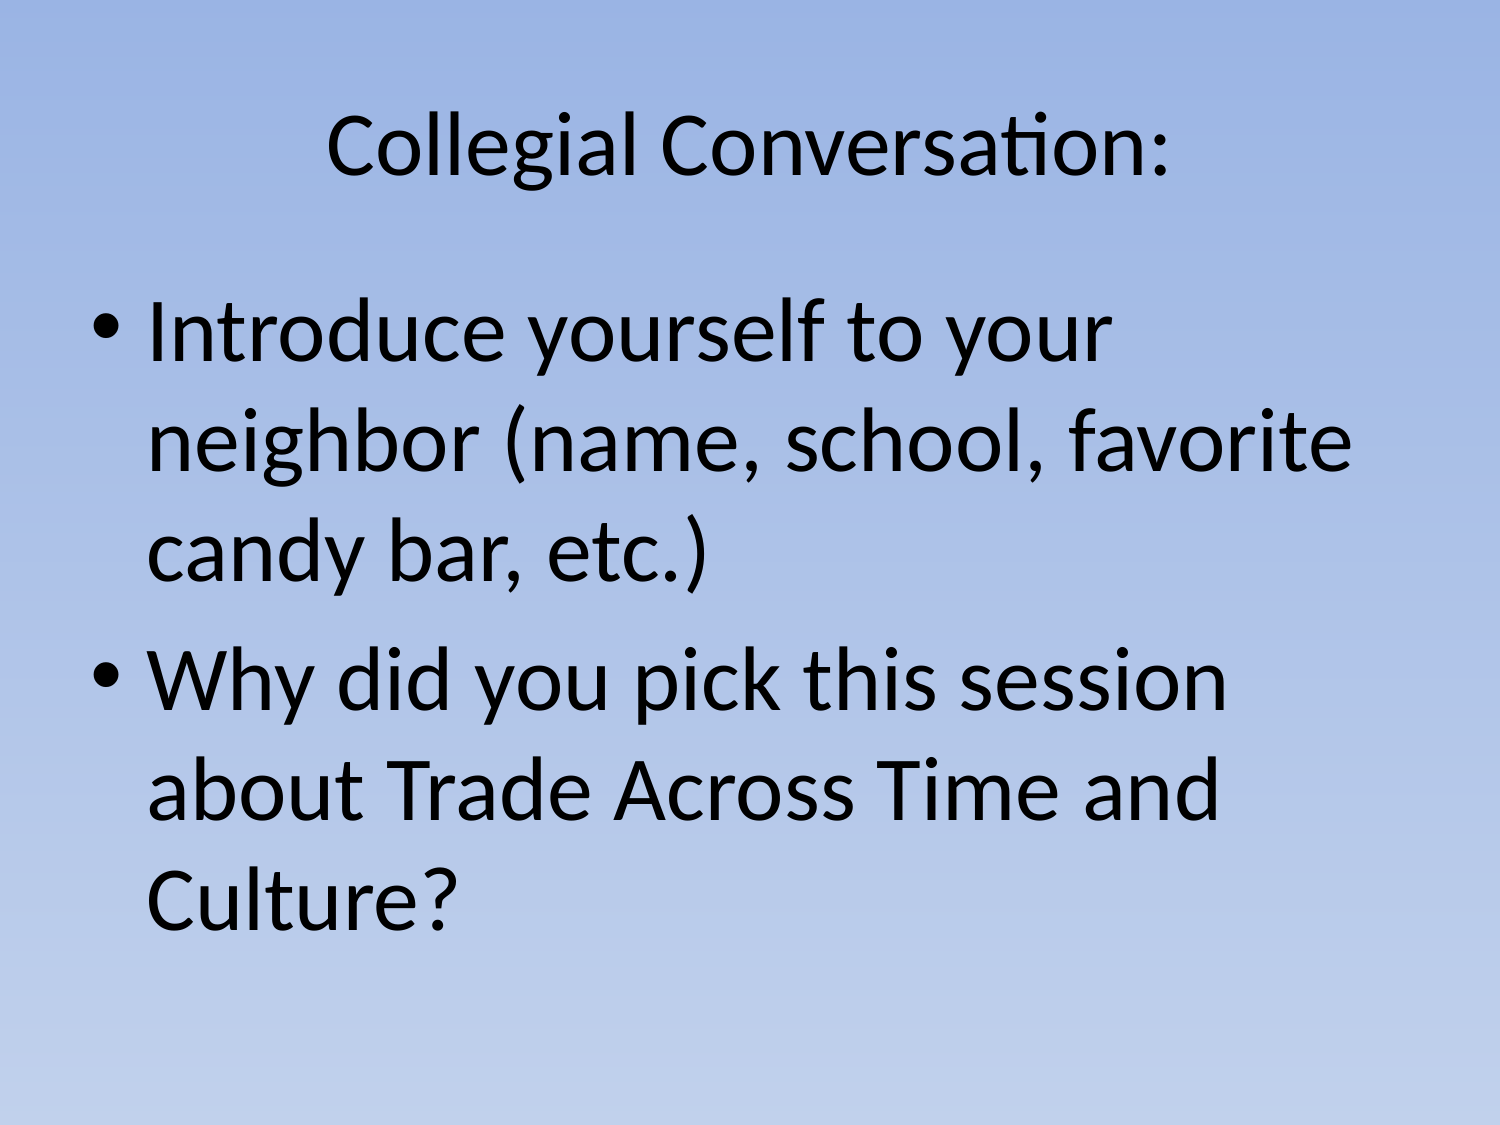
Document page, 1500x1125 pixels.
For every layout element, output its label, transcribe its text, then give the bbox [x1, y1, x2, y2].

title Collegial Conversation: [75, 45, 1425, 233]
list Introduce yourself to your neighbor (name, school, favorite candy bar, etc.) Why did you pick this session about Trade Across Time and Culture? [75, 262, 1425, 1005]
